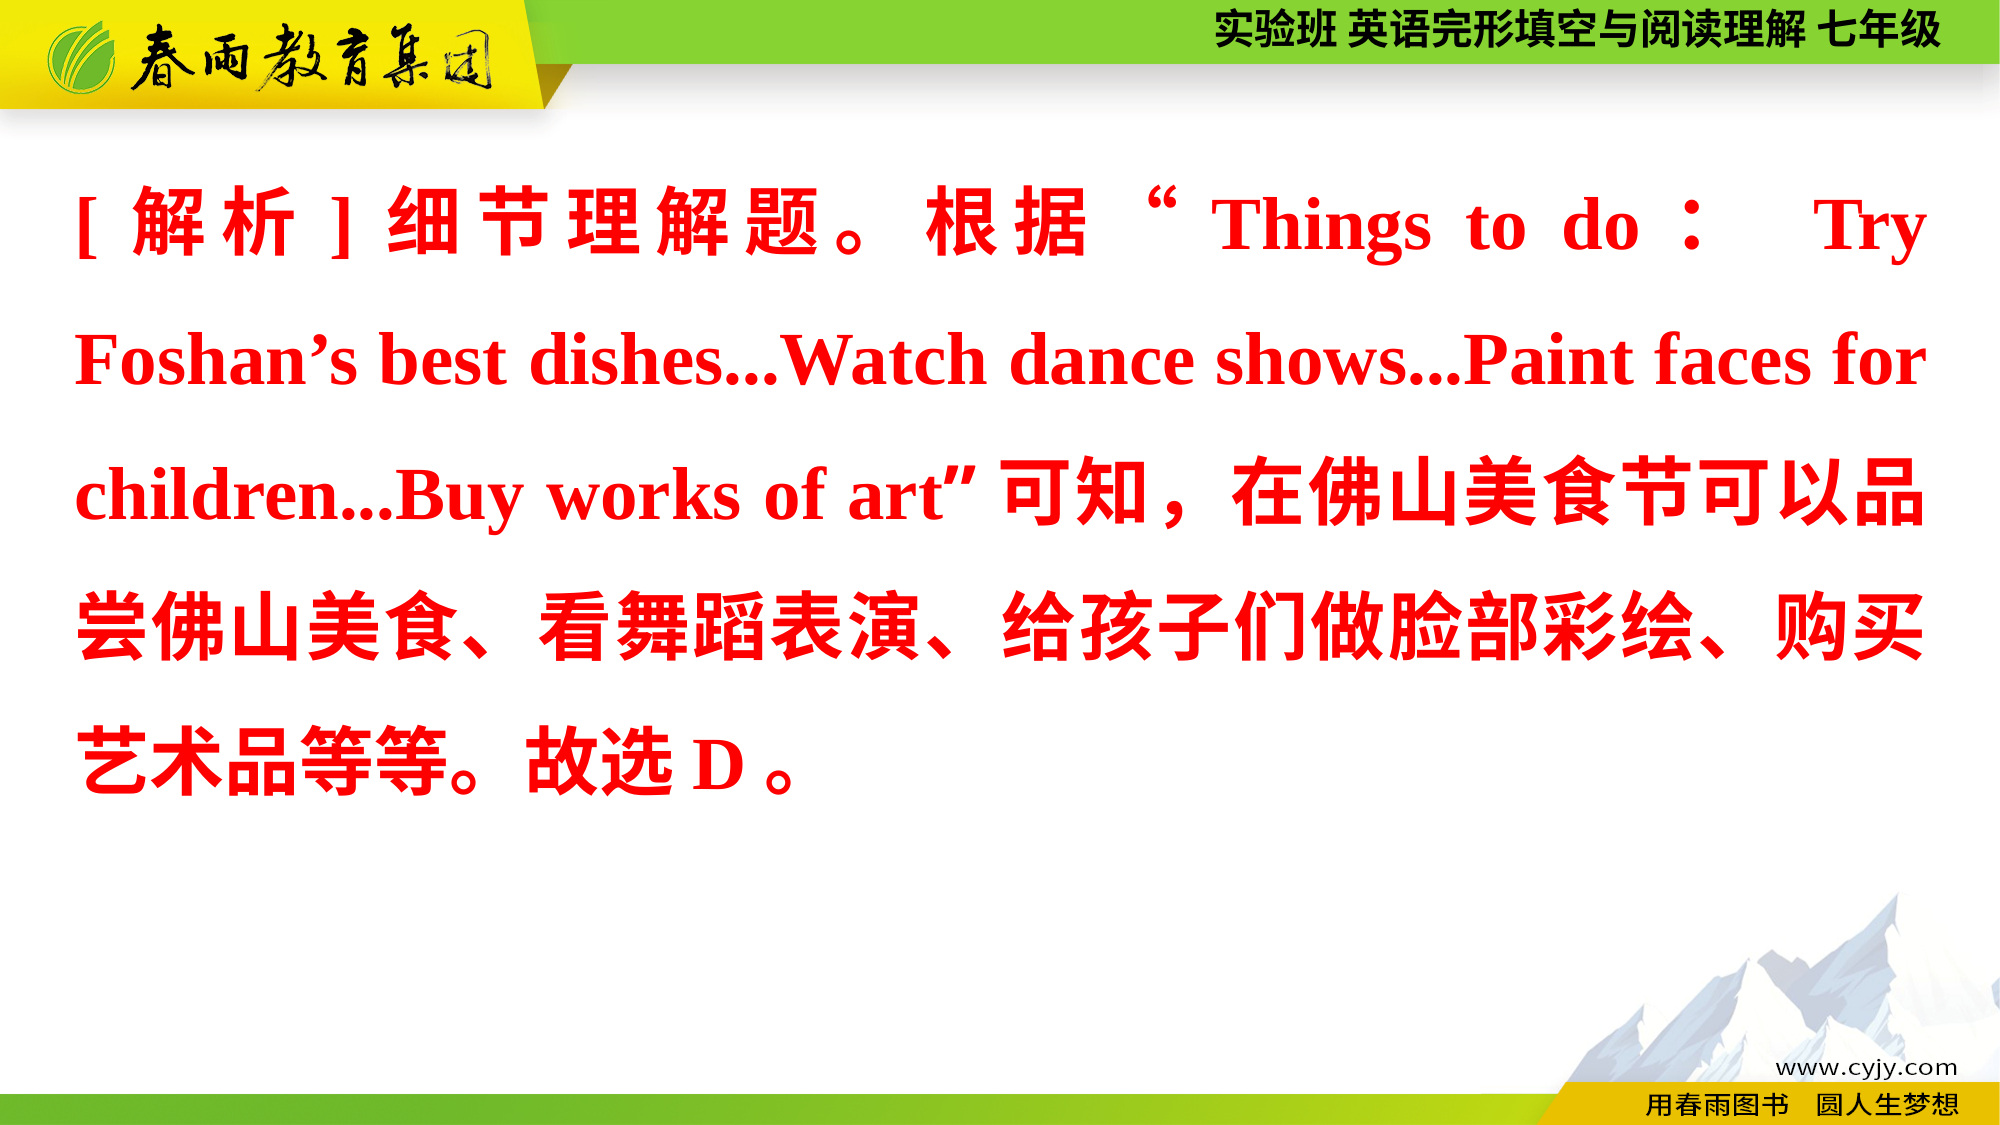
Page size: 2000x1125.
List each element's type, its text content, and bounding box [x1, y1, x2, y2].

picture [0, 0, 2000, 1125]
list [解析]细节理解题。根据“Things to do： Try Foshan’s best dishes...Watch dance shows...Paint faces for children...Buy works of art”可知，在佛山美食节可以品尝佛山美食、看舞蹈表演、给孩子们做脸部彩绘、购买艺术品等等。故选D。 [59, 122, 1944, 802]
